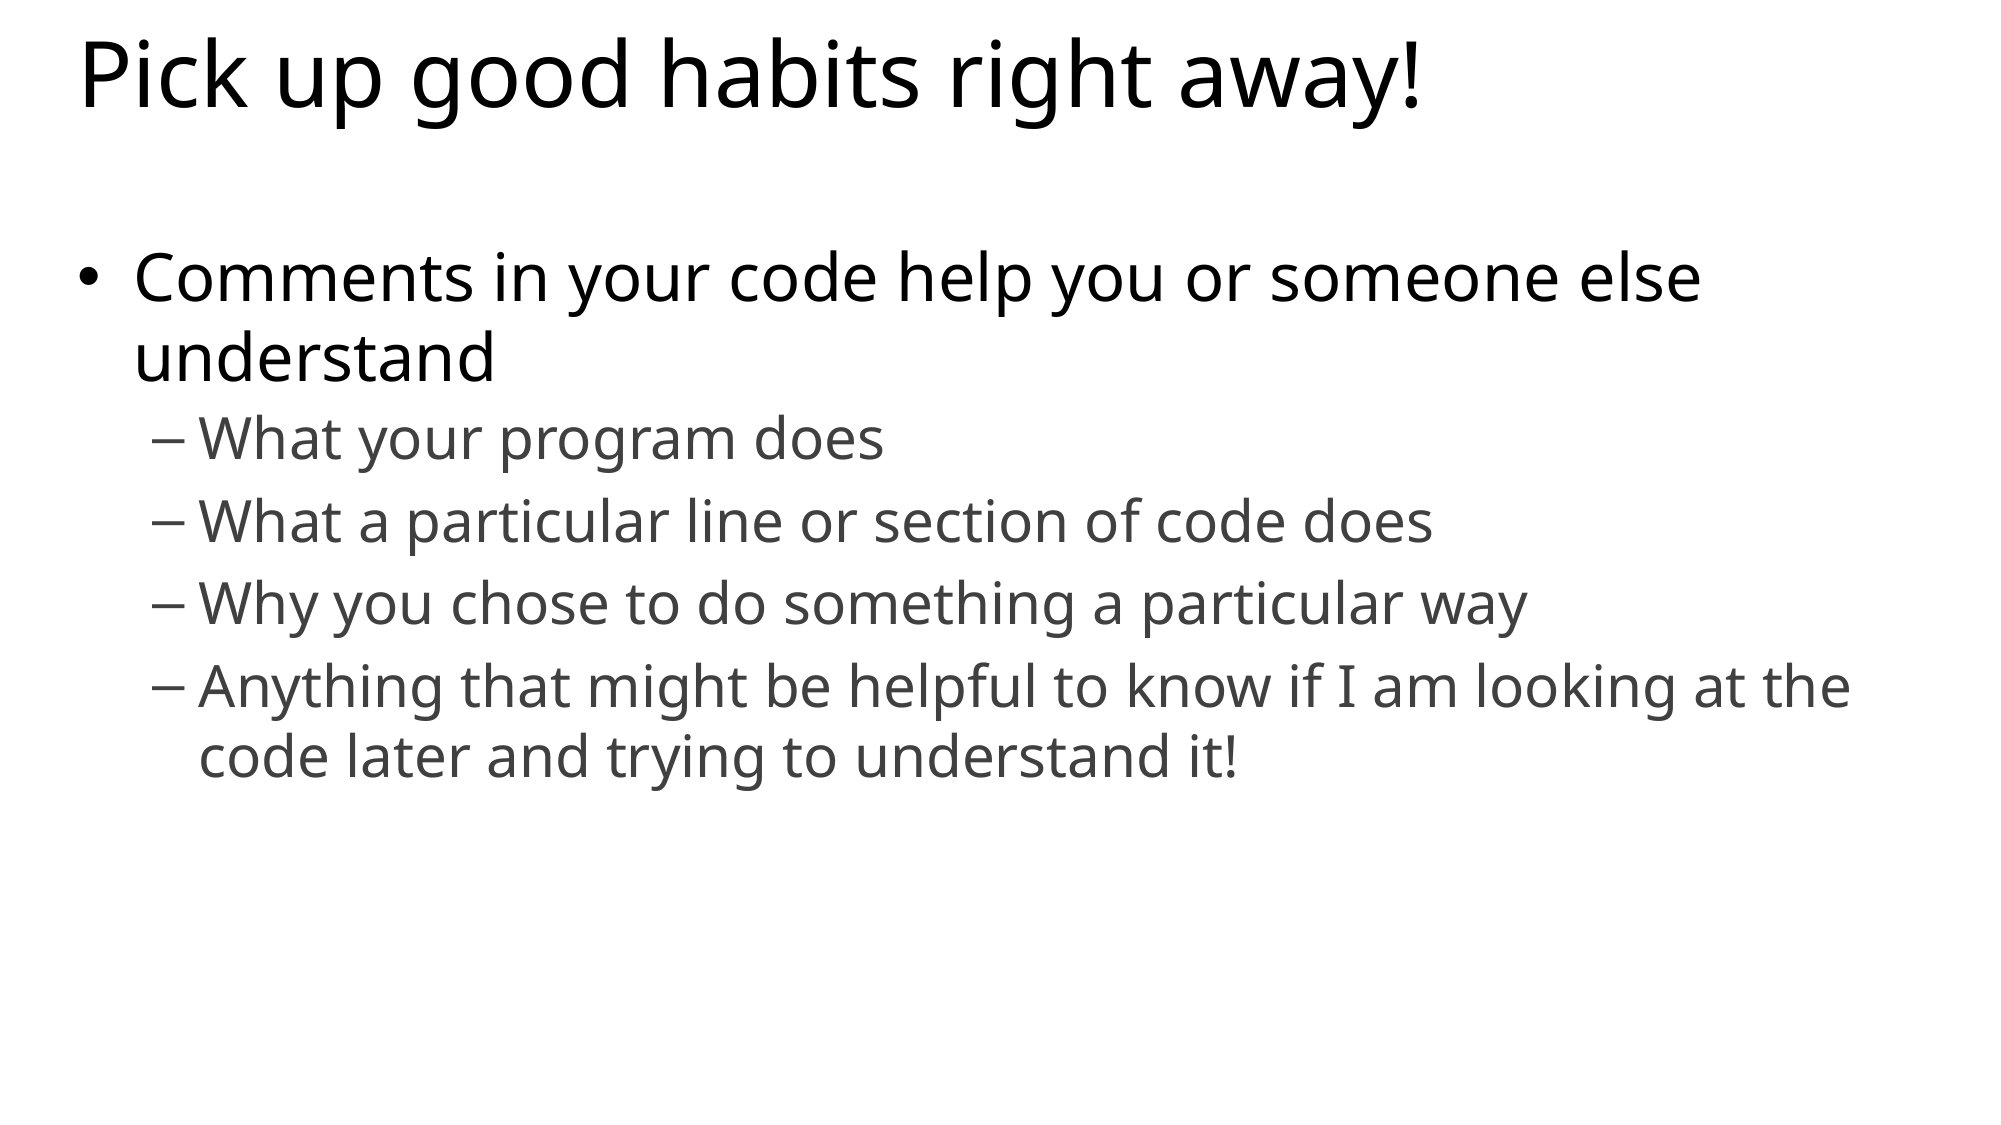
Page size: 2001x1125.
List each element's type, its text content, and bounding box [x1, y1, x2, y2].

title Pick up good habits right away! [62, 29, 1953, 205]
list Comments in your code help you or someone else understand What your program does What a particular line or section of code does Why you chose to do something a particular way Anything that might be helpful to know if I am looking at the code later and trying to understand it! [62, 227, 1953, 1096]
